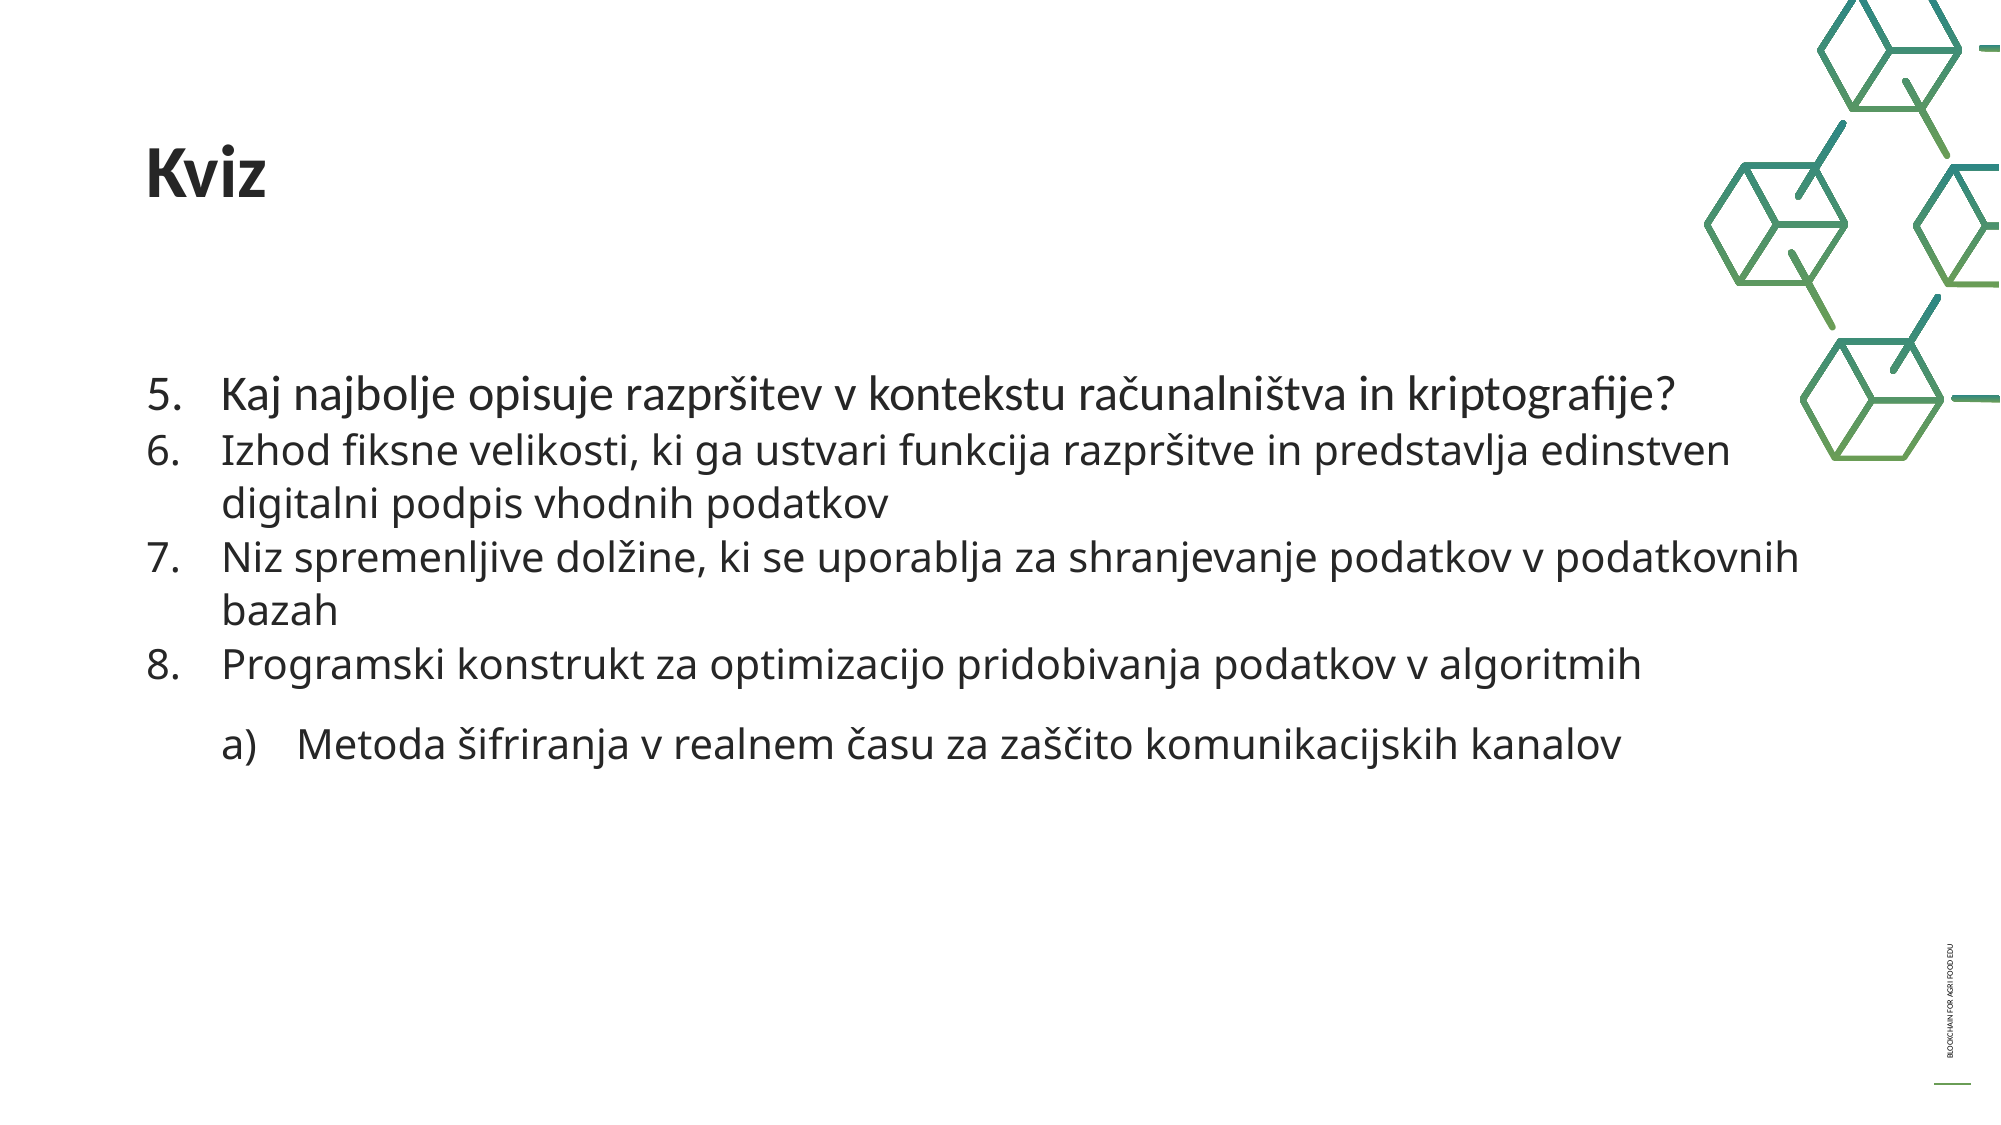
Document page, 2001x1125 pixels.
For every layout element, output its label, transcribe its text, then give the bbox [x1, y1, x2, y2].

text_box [1703, 0, 2000, 462]
list Kaj najbolje opisuje razpršitev v kontekstu računalništva in kriptografije? Izhod fiksne velikosti, ki ga ustvari funkcija razpršitve in predstavlja edinstven digitalni podpis vhodnih podatkov Niz spremenljive dolžine, ki se uporablja za shranjevanje podatkov v podatkovnih bazah Programski konstrukt za optimizacijo pridobivanja podatkov v algoritmih Metoda šifriranja v realnem času za zaščito komunikacijskih kanalov [130, 348, 1869, 1035]
list Kviz [130, 124, 1698, 337]
